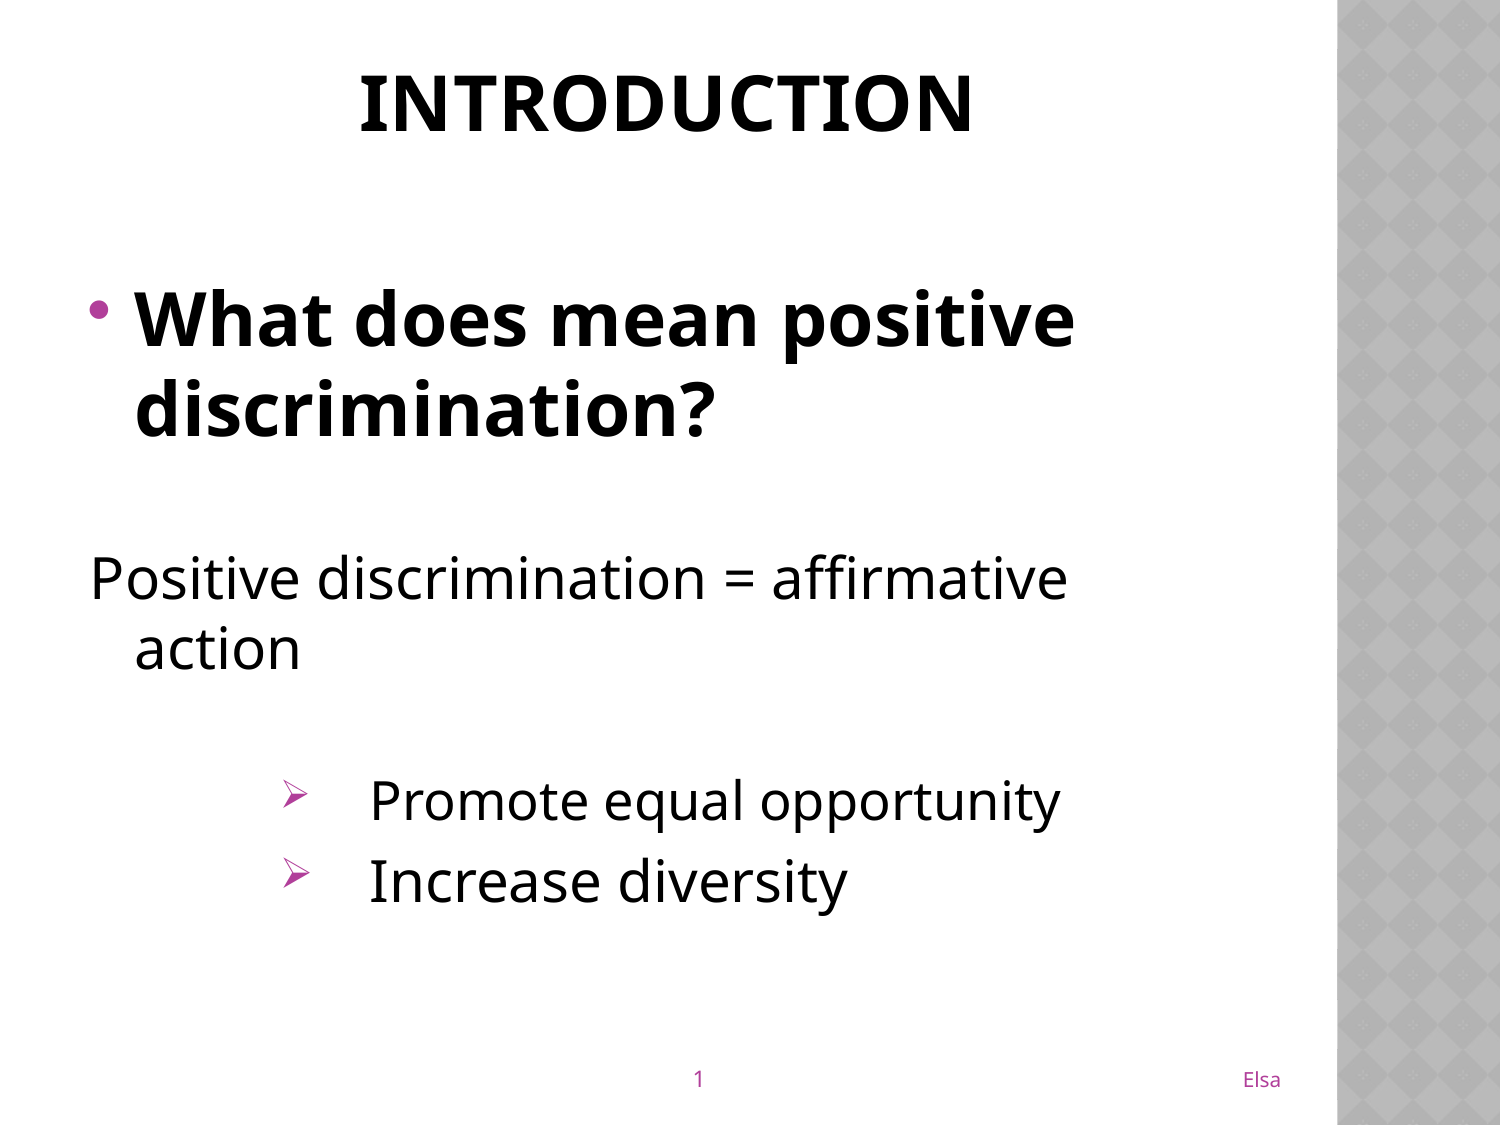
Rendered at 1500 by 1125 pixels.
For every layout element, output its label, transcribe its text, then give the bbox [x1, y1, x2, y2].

title Introduction [75, 52, 1263, 240]
list What does mean positive discrimination? Positive discrimination = affirmative action Promote equal opportunity Increase diversity [75, 264, 1263, 1059]
slide_number 1 [609, 1054, 706, 1093]
footer Elsa [1160, 1042, 1297, 1093]
